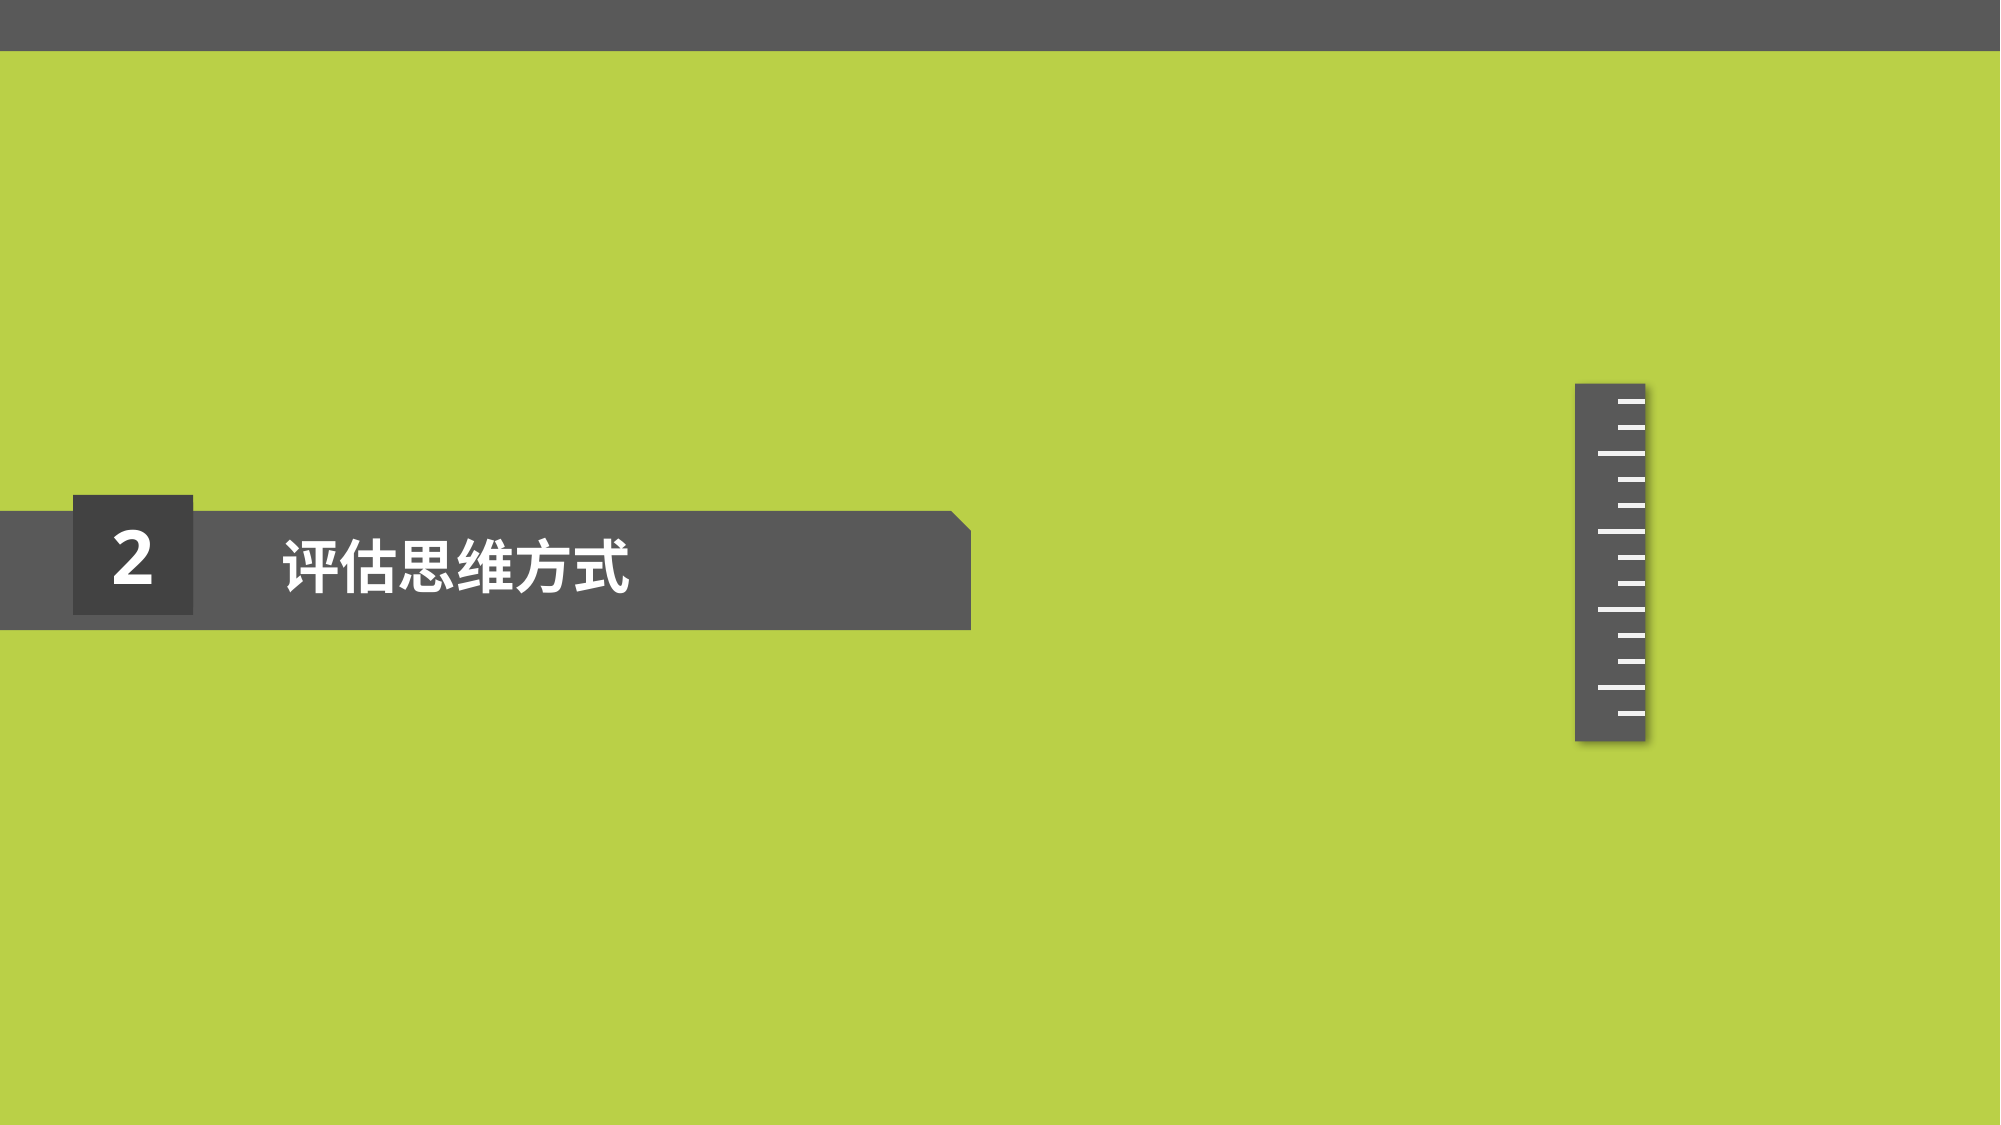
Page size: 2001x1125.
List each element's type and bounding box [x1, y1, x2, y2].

text_box [1575, 383, 1646, 742]
text_box [0, 0, 2000, 52]
text_box [0, 494, 971, 630]
